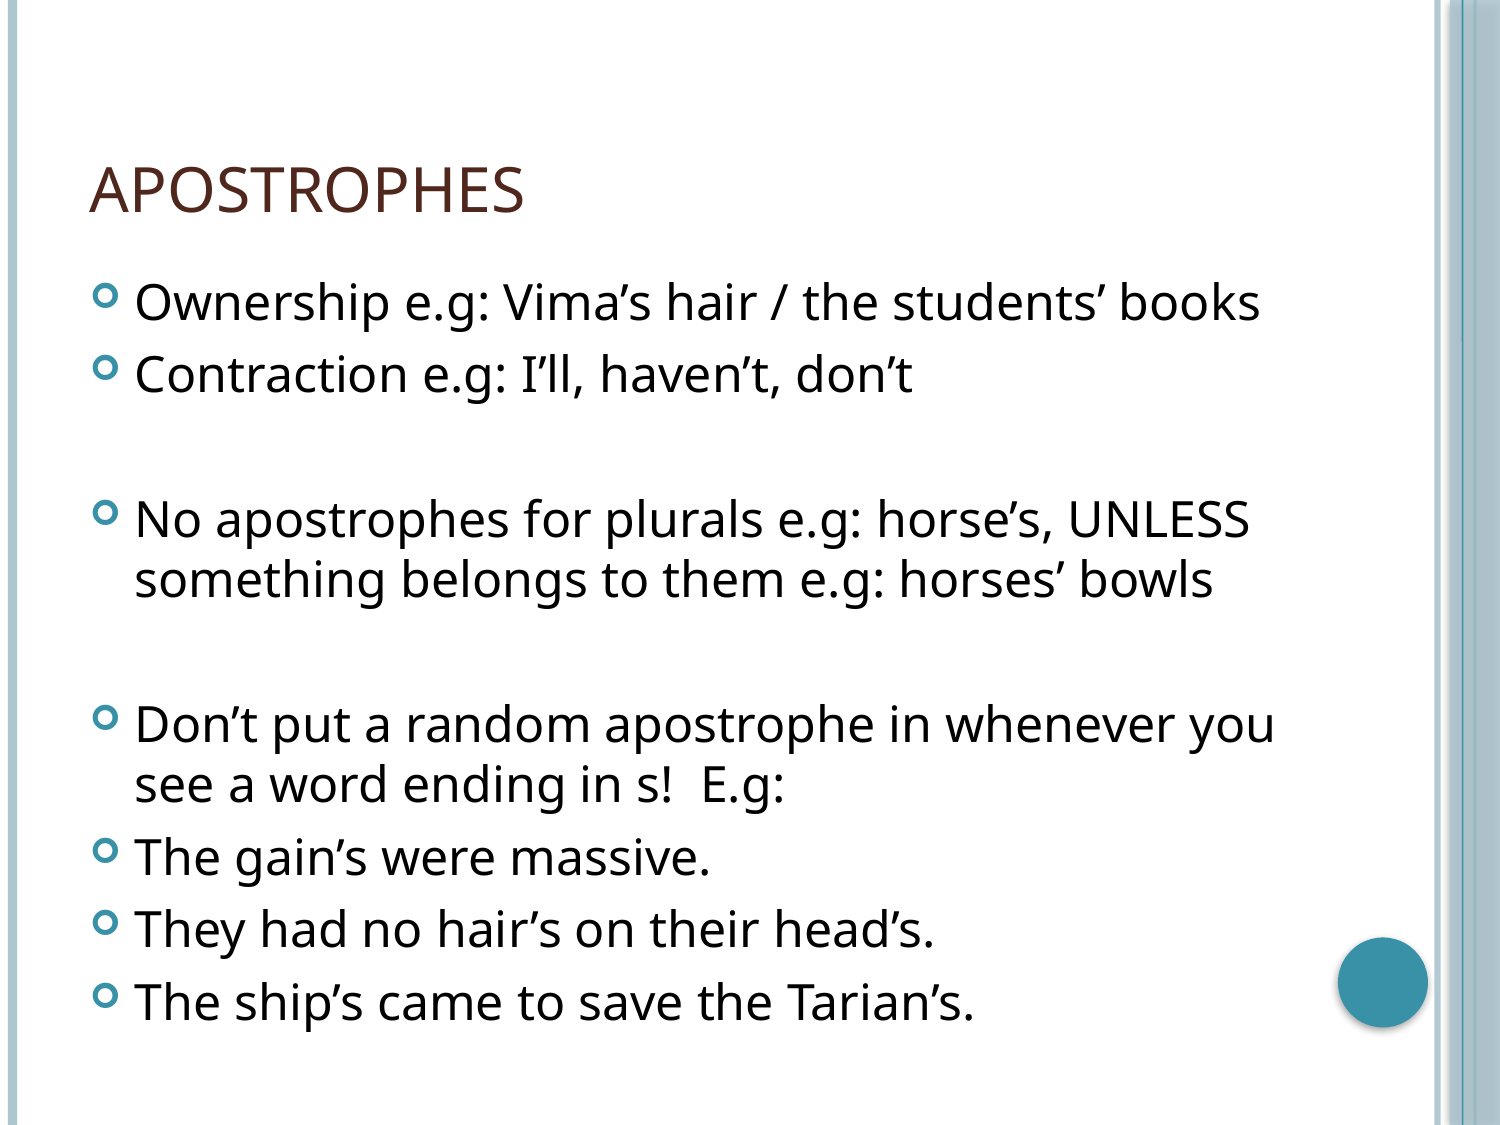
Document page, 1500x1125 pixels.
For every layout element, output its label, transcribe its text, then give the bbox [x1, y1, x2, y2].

title apostrophes [75, 45, 1300, 233]
list Ownership e.g: Vima’s hair / the students’ books Contraction e.g: I’ll, haven’t, don’t No apostrophes for plurals e.g: horse’s, UNLESS something belongs to them e.g: horses’ bowls Don’t put a random apostrophe in whenever you see a word ending in s! E.g: The gain’s were massive. They had no hair’s on their head’s. The ship’s came to save the Tarian’s. [75, 262, 1300, 1062]
